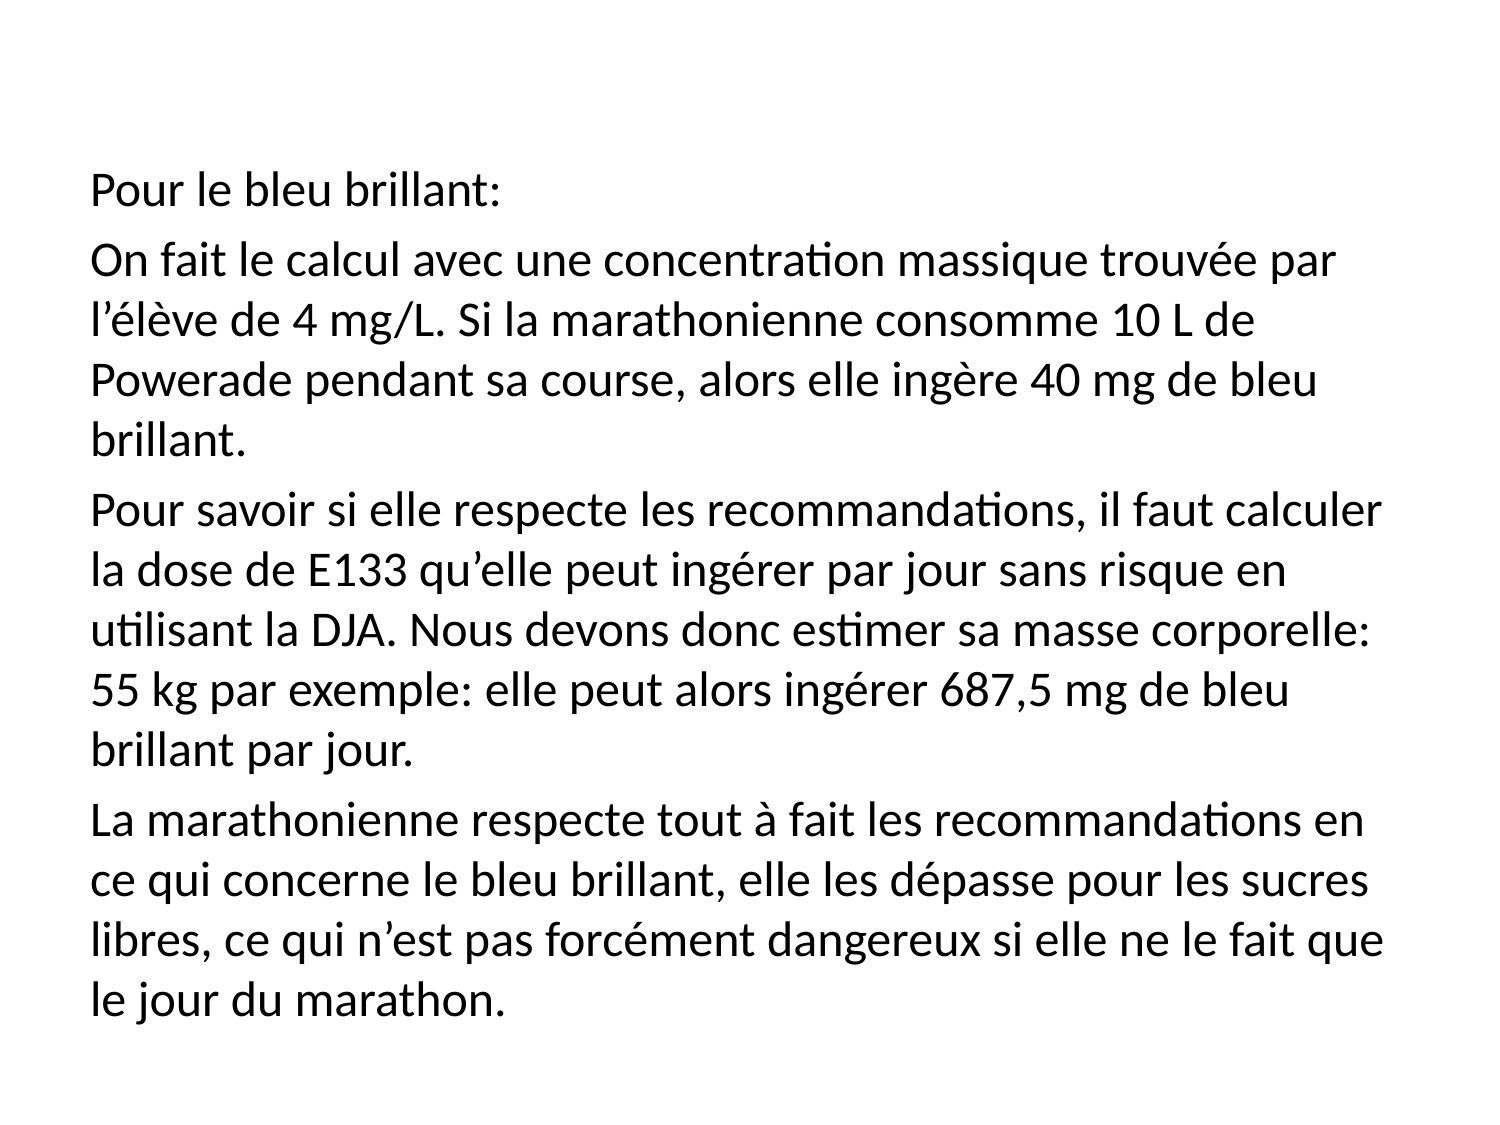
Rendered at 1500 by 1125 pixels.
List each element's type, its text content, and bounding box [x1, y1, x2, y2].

list Pour le bleu brillant: On fait le calcul avec une concentration massique trouvée par l’élève de 4 mg/L. Si la marathonienne consomme 10 L de Powerade pendant sa course, alors elle ingère 40 mg de bleu brillant. Pour savoir si elle respecte les recommandations, il faut calculer la dose de E133 qu’elle peut ingérer par jour sans risque en utilisant la DJA. Nous devons donc estimer sa masse corporelle: 55 kg par exemple: elle peut alors ingérer 687,5 mg de bleu brillant par jour. La marathonienne respecte tout à fait les recommandations en ce qui concerne le bleu brillant, elle les dépasse pour les sucres libres, ce qui n’est pas forcément dangereux si elle ne le fait que le jour du marathon. [75, 149, 1425, 1035]
